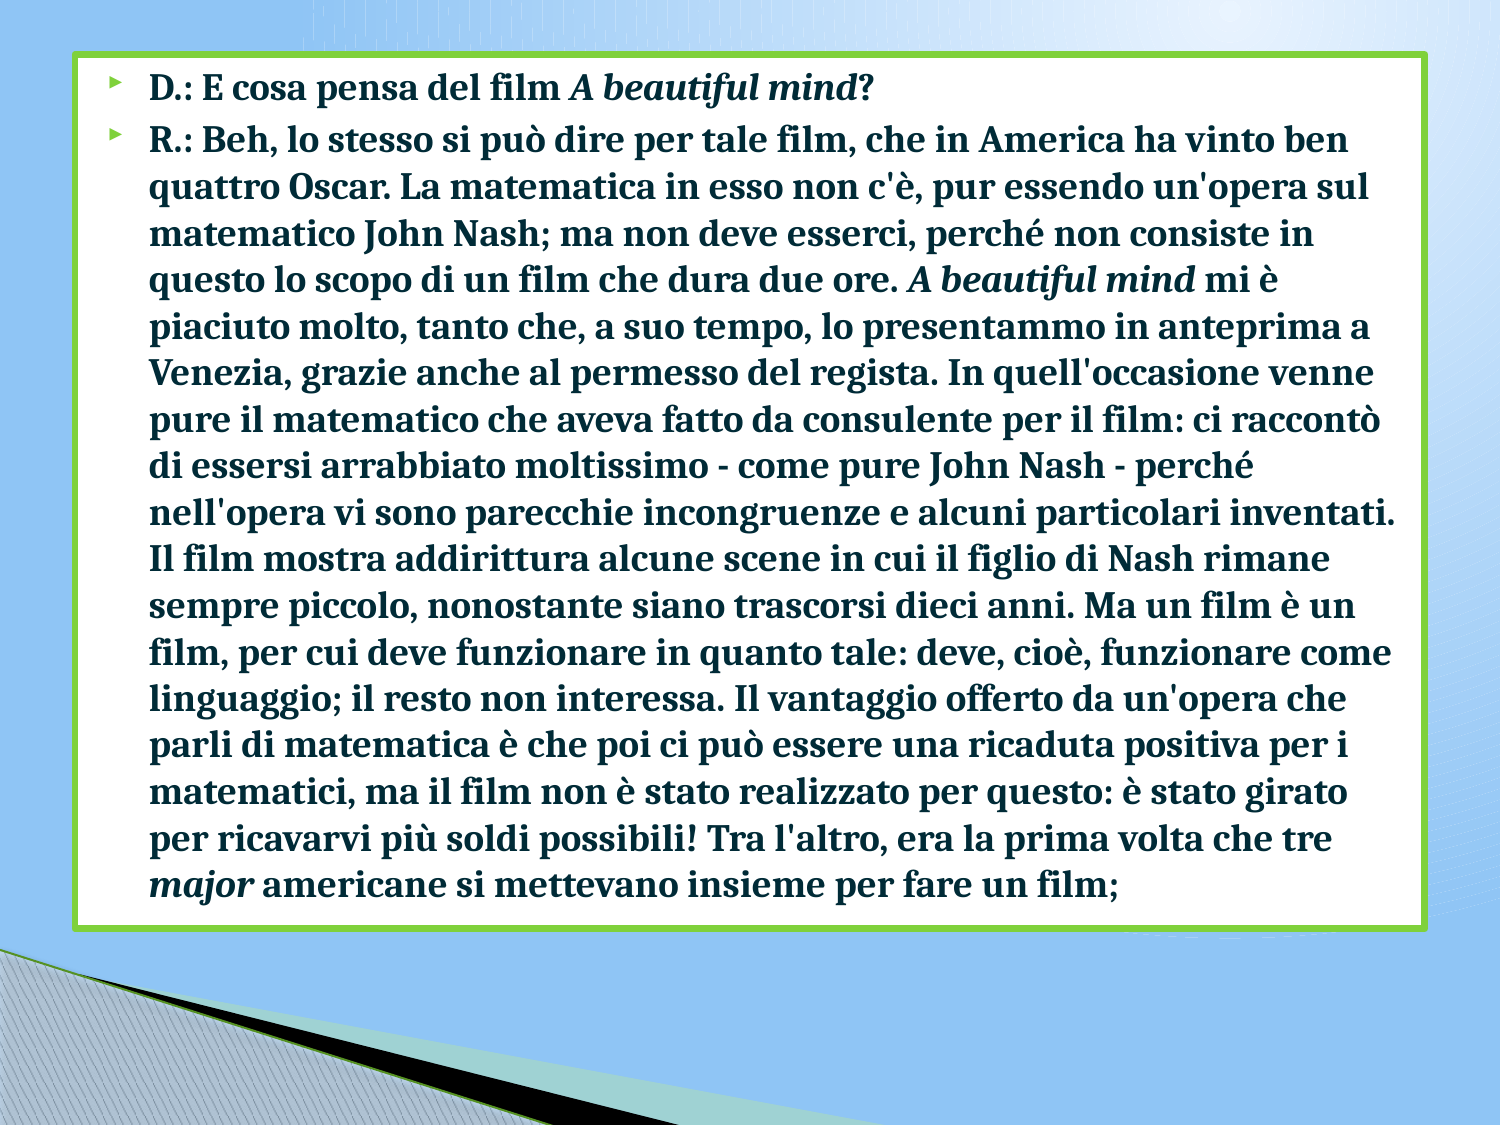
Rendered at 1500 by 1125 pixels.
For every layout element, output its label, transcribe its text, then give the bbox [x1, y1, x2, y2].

list D.: E cosa pensa del film A beautiful mind? R.: Beh, lo stesso si può dire per tale film, che in America ha vinto ben quattro Oscar. La matematica in esso non c'è, pur essendo un'opera sul matematico John Nash; ma non deve esserci, perché non consiste in questo lo scopo di un film che dura due ore. A beautiful mind mi è piaciuto molto, tanto che, a suo tempo, lo presentammo in anteprima a Venezia, grazie anche al permesso del regista. In quell'occasione venne pure il matematico che aveva fatto da consulente per il film: ci raccontò di essersi arrabbiato moltissimo - come pure John Nash - perché nell'opera vi sono parecchie incongruenze e alcuni particolari inventati. Il film mostra addirittura alcune scene in cui il figlio di Nash rimane sempre piccolo, nonostante siano trascorsi dieci anni. Ma un film è un film, per cui deve funzionare in quanto tale: deve, cioè, funzionare come linguaggio; il resto non interessa. Il vantaggio offerto da un'opera che parli di matematica è che poi ci può essere una ricaduta positiva per i matematici, ma il film non è stato realizzato per questo: è stato girato per ricavarvi più soldi possibili! Tra l'altro, era la prima volta che tre major americane si mettevano insieme per fare un film; [72, 51, 1428, 932]
